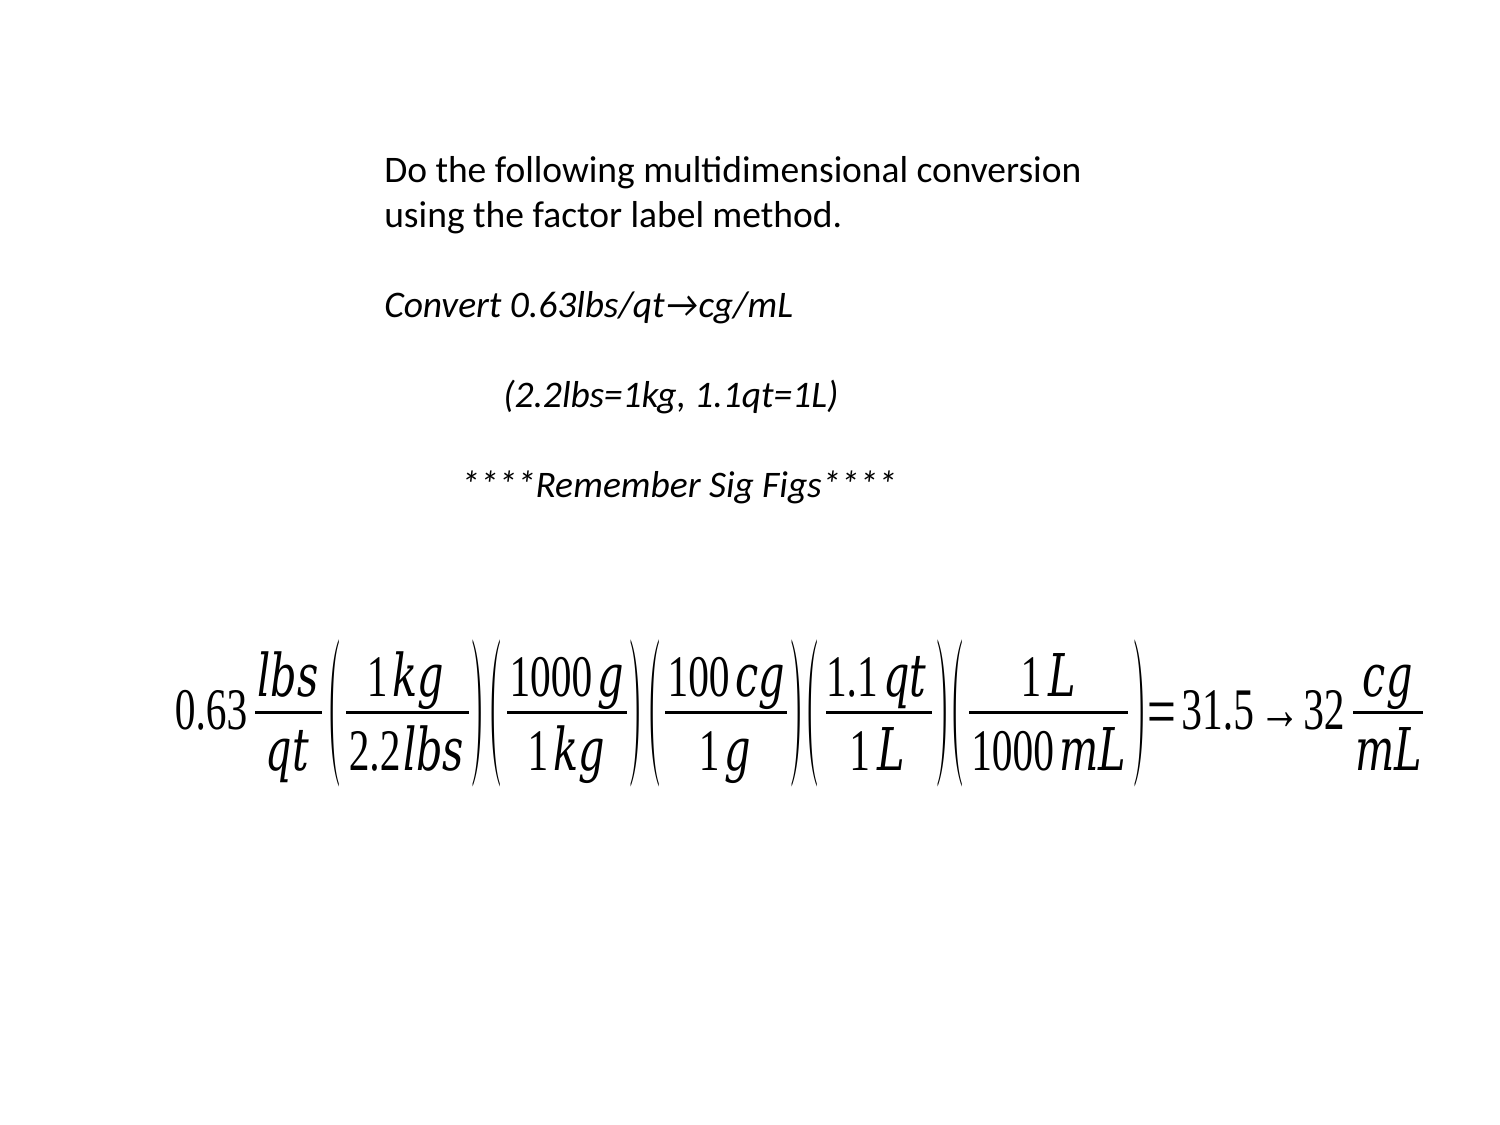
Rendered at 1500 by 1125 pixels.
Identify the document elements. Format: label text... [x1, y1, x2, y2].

text_box Do the following multidimensional conversion using the factor label method. Convert 0.63lbs/qt→cg/mL (2.2lbs=1kg, 1.1qt=1L) ****Remember Sig Figs**** [369, 137, 1120, 513]
